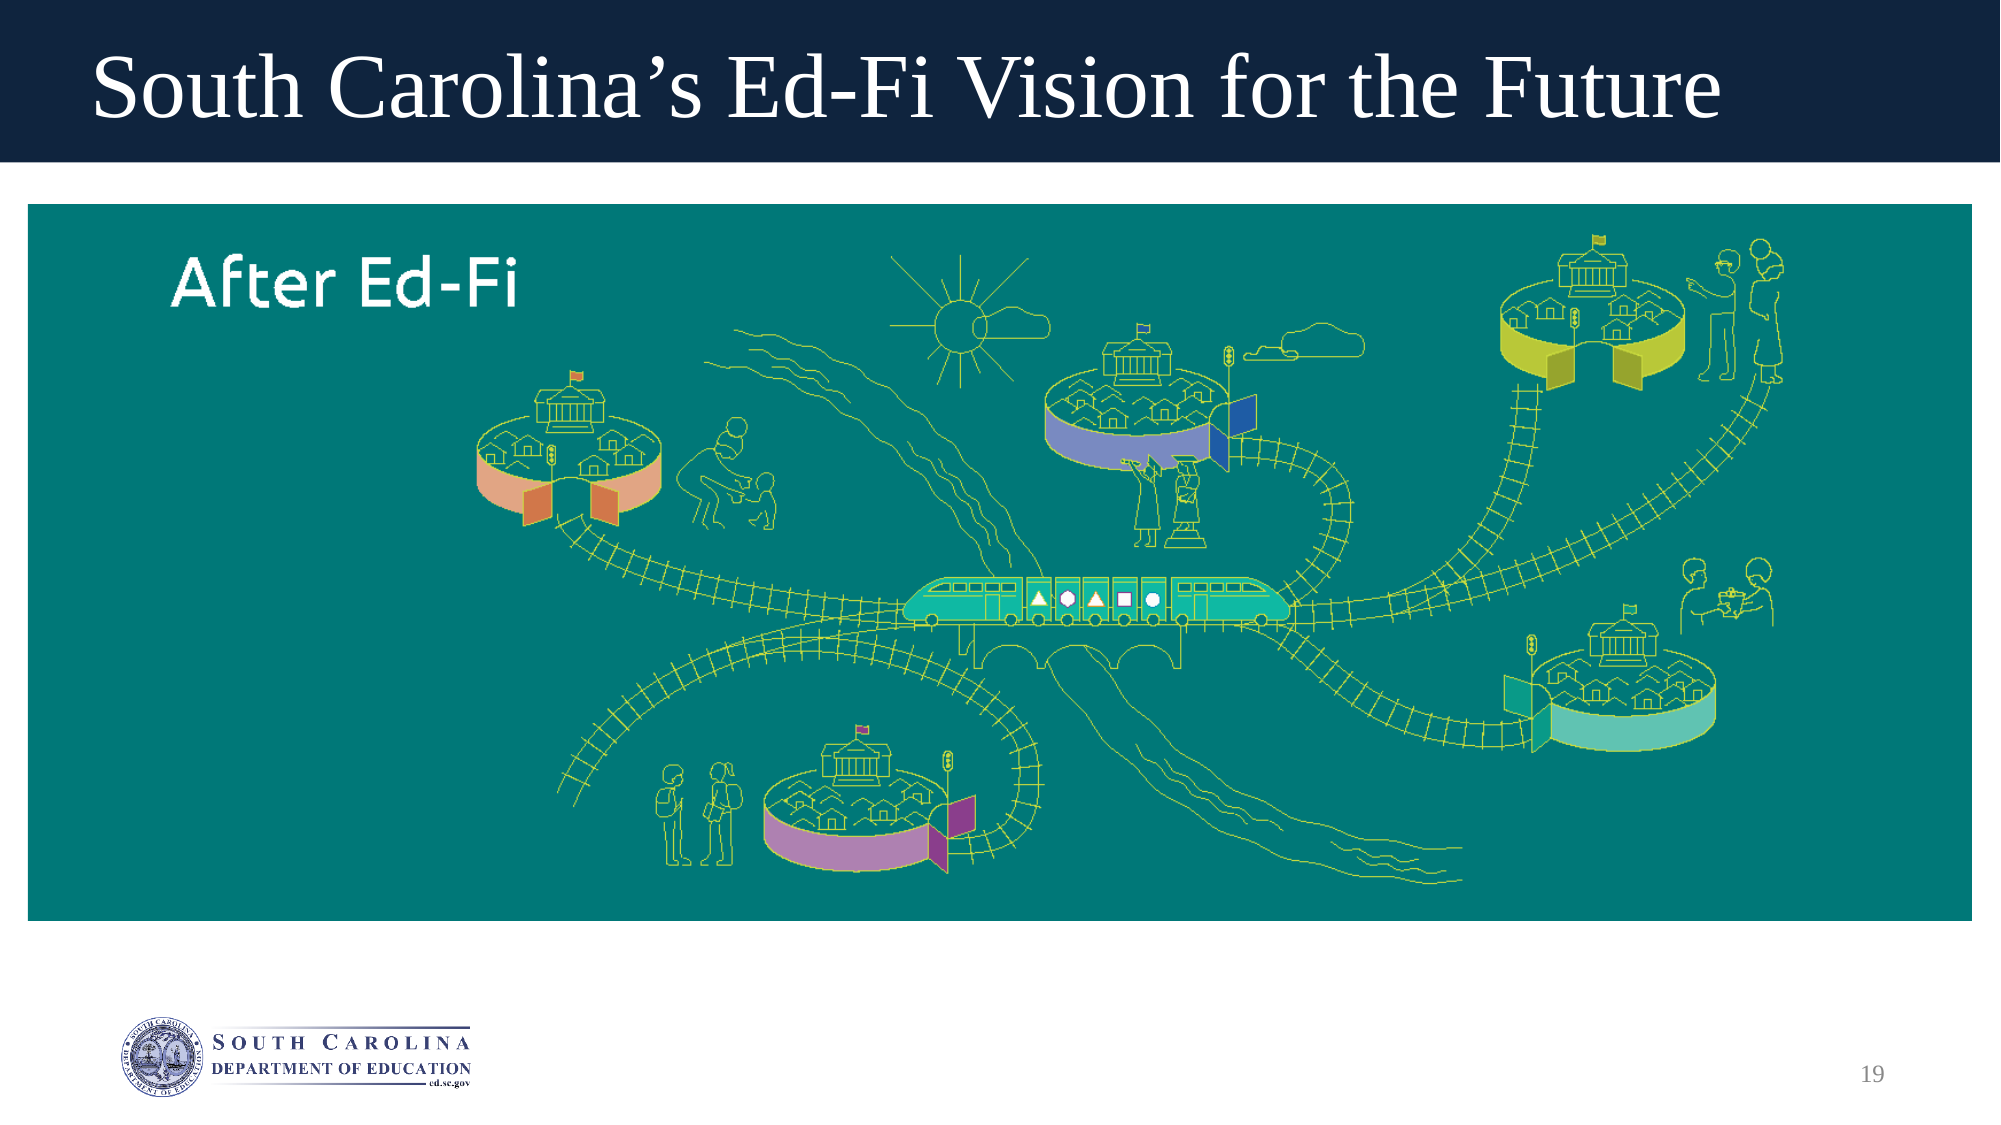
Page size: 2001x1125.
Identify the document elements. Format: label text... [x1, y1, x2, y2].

title South Carolina’s Ed-Fi Vision for the Future [0, 0, 2000, 163]
slide_number 19 [1433, 1042, 1900, 1103]
picture [99, 1004, 493, 1110]
picture [27, 204, 1973, 921]
